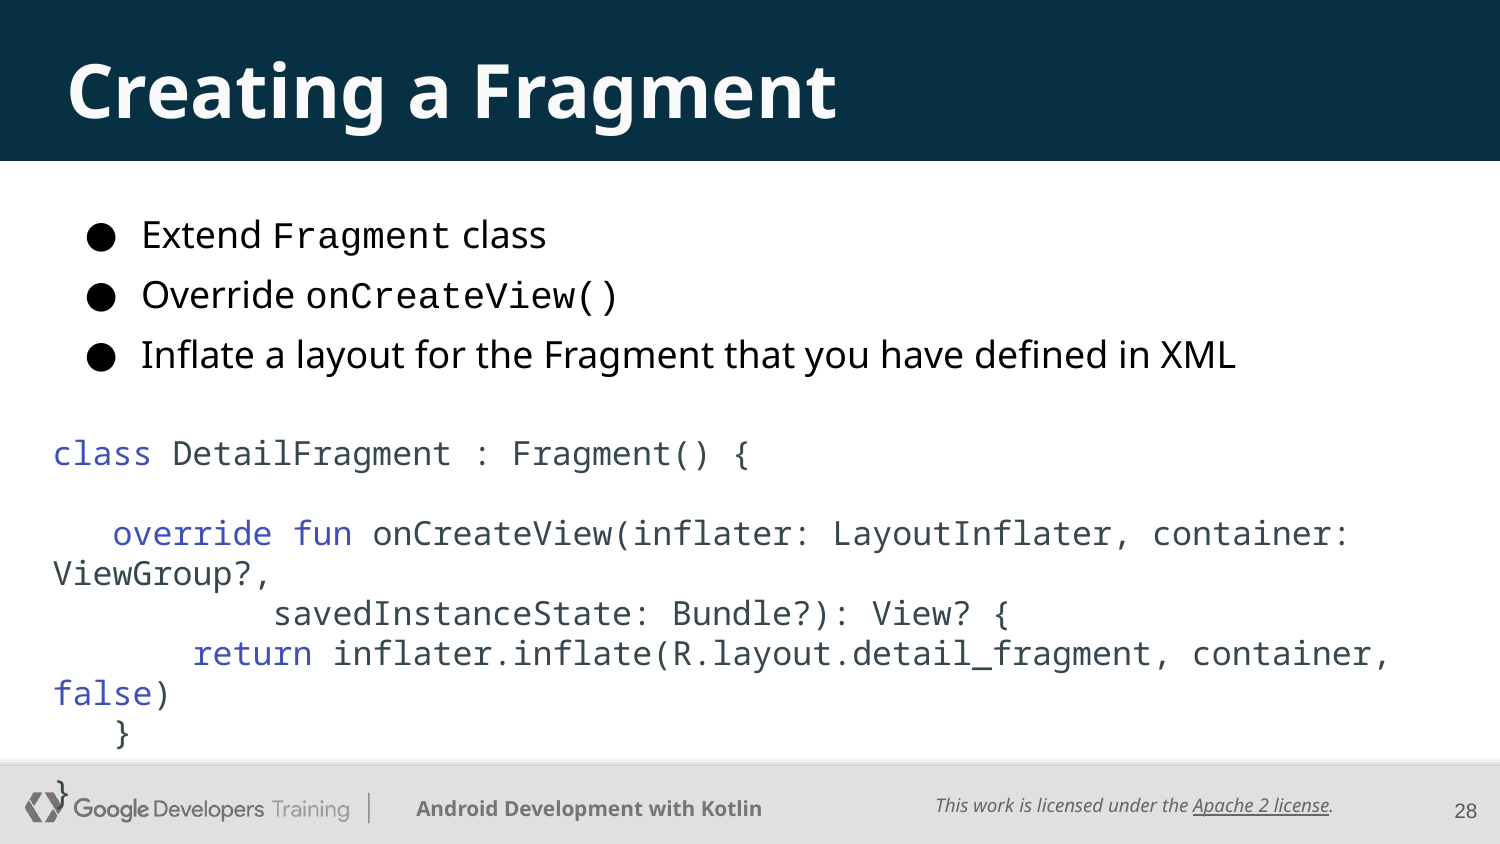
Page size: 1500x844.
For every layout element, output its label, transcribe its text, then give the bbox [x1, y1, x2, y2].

list Extend Fragment class Override onCreateView() Inflate a layout for the Fragment that you have defined in XML [51, 189, 1449, 361]
slide_number ‹#› [1402, 777, 1493, 842]
text_box class DetailFragment : Fragment() { override fun onCreateView(inflater: LayoutInflater, container: ViewGroup?, savedInstanceState: Bundle?): View? { return inflater.inflate(R.layout.detail_fragment, container, false) } } [37, 417, 1480, 746]
picture [0, 161, 1500, 844]
title Creating a Fragment [51, 28, 1449, 122]
